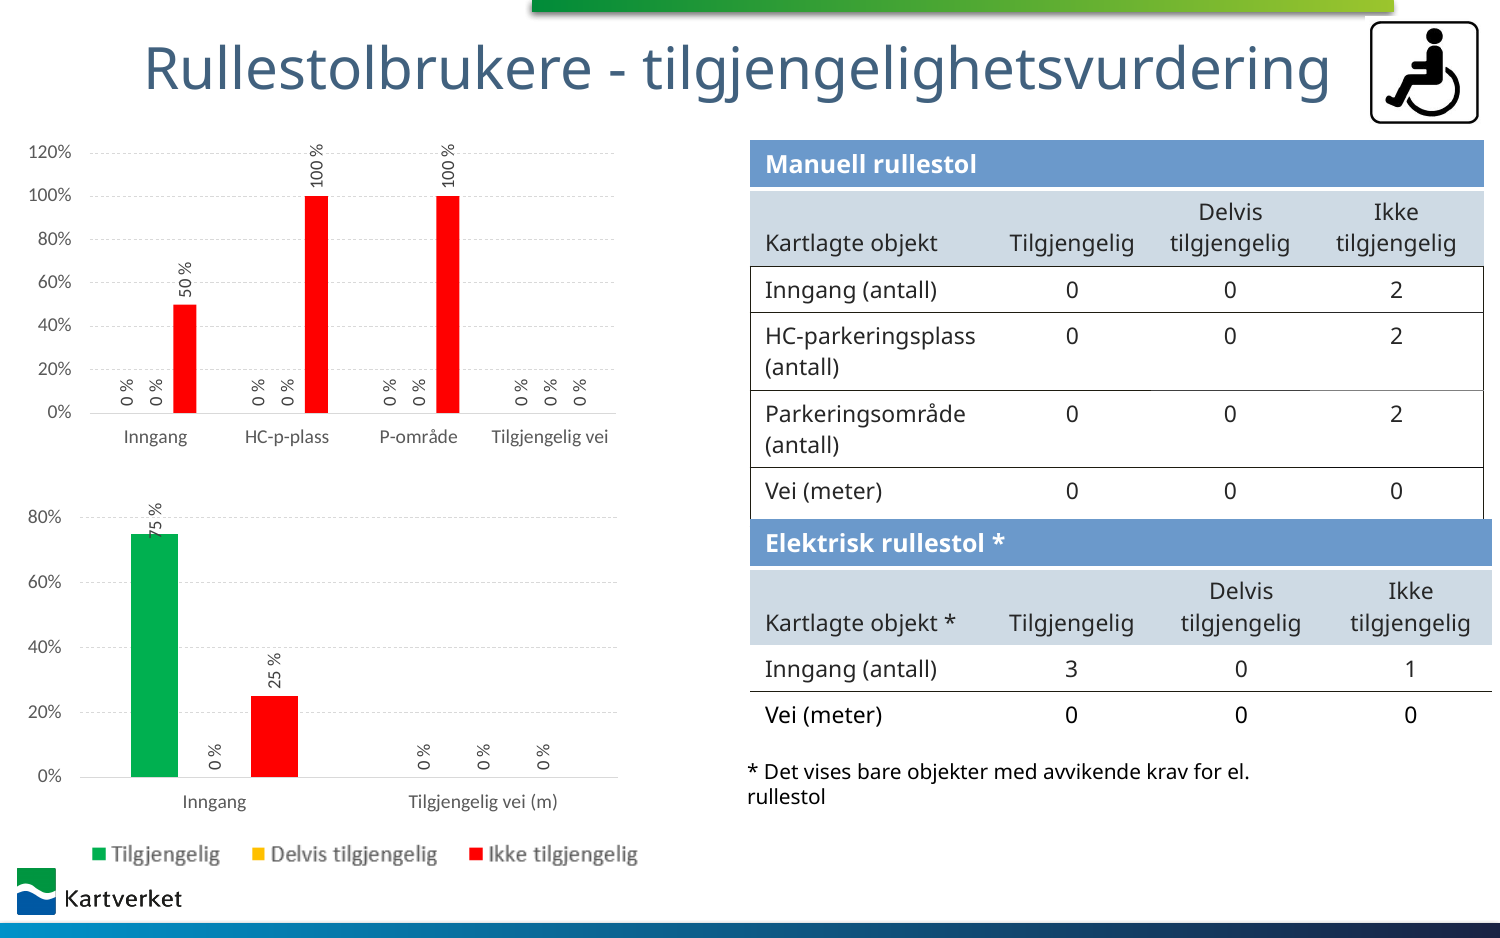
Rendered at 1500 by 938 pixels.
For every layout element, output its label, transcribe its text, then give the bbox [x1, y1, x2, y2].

table_cell Kartlagte objekt * [750, 570, 991, 645]
table_cell Ikke tilgjengelig [1330, 570, 1492, 645]
table_cell 0 [1153, 692, 1330, 738]
table_cell Vei (meter) [750, 692, 991, 738]
text_box Rullestolbrukere - tilgjengelighetsvurdering [39, 12, 1348, 109]
table_cell 0 [1153, 645, 1330, 691]
table_cell HC-parkeringsplass (antall) [751, 313, 994, 390]
table_cell 0 [1151, 267, 1310, 312]
table_cell Inngang (antall) [750, 645, 991, 691]
table_cell Kartlagte objekt [750, 191, 994, 266]
table_cell 1 [1330, 645, 1492, 691]
table_cell 0 [1151, 468, 1310, 519]
table_header Manuell rullestol [750, 140, 1484, 187]
table_cell 0 [1330, 692, 1492, 738]
table_cell Inngang (antall) [751, 267, 994, 312]
table_cell 2 [1310, 313, 1483, 390]
table_cell Delvis tilgjengelig [1153, 570, 1330, 645]
table_cell Parkeringsområde (antall) [751, 391, 994, 467]
table_cell 0 [994, 391, 1151, 467]
text_box * Det vises bare objekter med avvikende krav for el. rullestol [732, 751, 1317, 816]
picture [86, 838, 643, 870]
table_cell Vei (meter) [751, 468, 994, 519]
picture [20, 499, 630, 822]
table_cell Delvis tilgjengelig [1151, 191, 1310, 266]
table_cell 0 [1151, 391, 1310, 467]
picture [20, 135, 629, 457]
table_cell 0 [994, 468, 1151, 519]
table_cell 0 [994, 313, 1151, 390]
picture [1365, 16, 1484, 129]
table_cell 0 [1310, 468, 1483, 519]
table_header Elektrisk rullestol * [750, 519, 1492, 566]
table_cell 2 [1310, 267, 1483, 312]
table_cell 3 [991, 645, 1153, 691]
table_cell Tilgjengelig [991, 570, 1153, 645]
table_cell Ikke tilgjengelig [1310, 191, 1484, 266]
table_cell 0 [1151, 313, 1310, 390]
table_cell 2 [1310, 391, 1483, 467]
table_cell Tilgjengelig [994, 191, 1151, 266]
table_cell 0 [991, 692, 1153, 738]
table_cell 0 [994, 267, 1151, 312]
